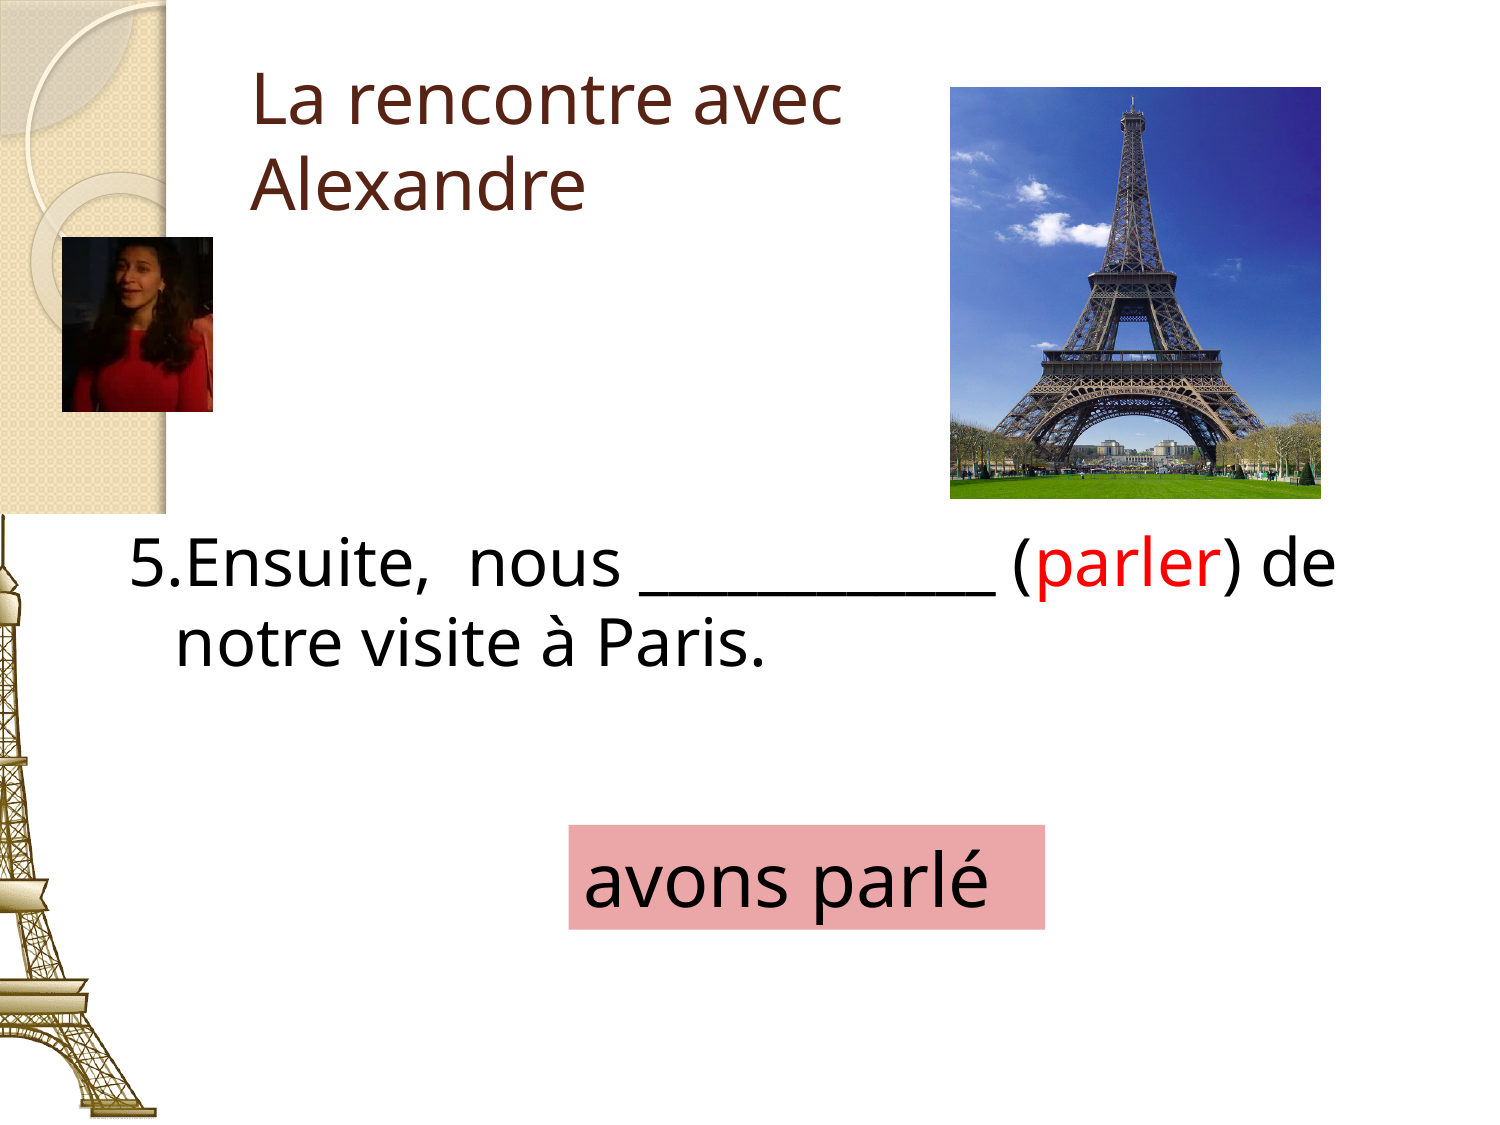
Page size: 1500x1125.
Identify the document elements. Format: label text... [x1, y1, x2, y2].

picture [949, 87, 1322, 500]
title La rencontre avec Alexandre [235, 45, 1100, 233]
list 5.Ensuite, nous ____________ (parler) de notre visite à Paris. [99, 512, 1425, 738]
text_box avons parlé [568, 824, 1045, 930]
picture [62, 237, 213, 412]
picture [0, 514, 167, 1125]
